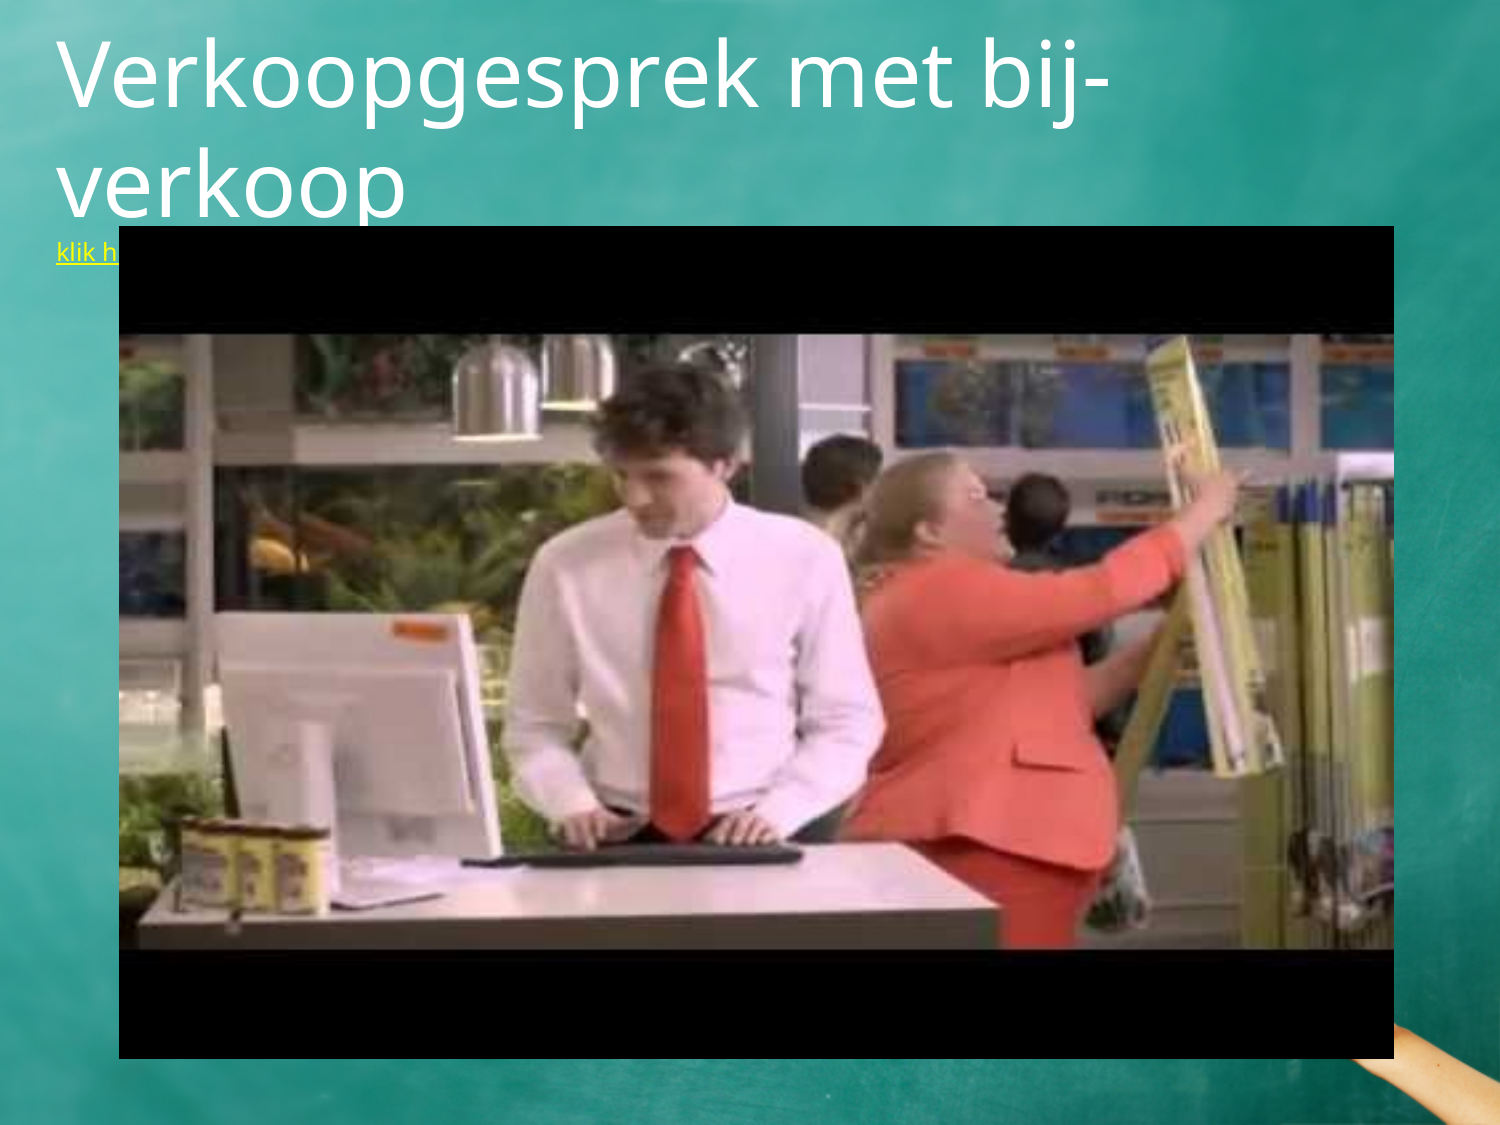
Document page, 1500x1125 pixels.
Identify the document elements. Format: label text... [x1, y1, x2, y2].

title Verkoopgesprek met bij-verkoop klik hier als het niet direct start. [41, 66, 1473, 220]
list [118, 225, 1395, 1060]
picture [0, 0, 1500, 1125]
